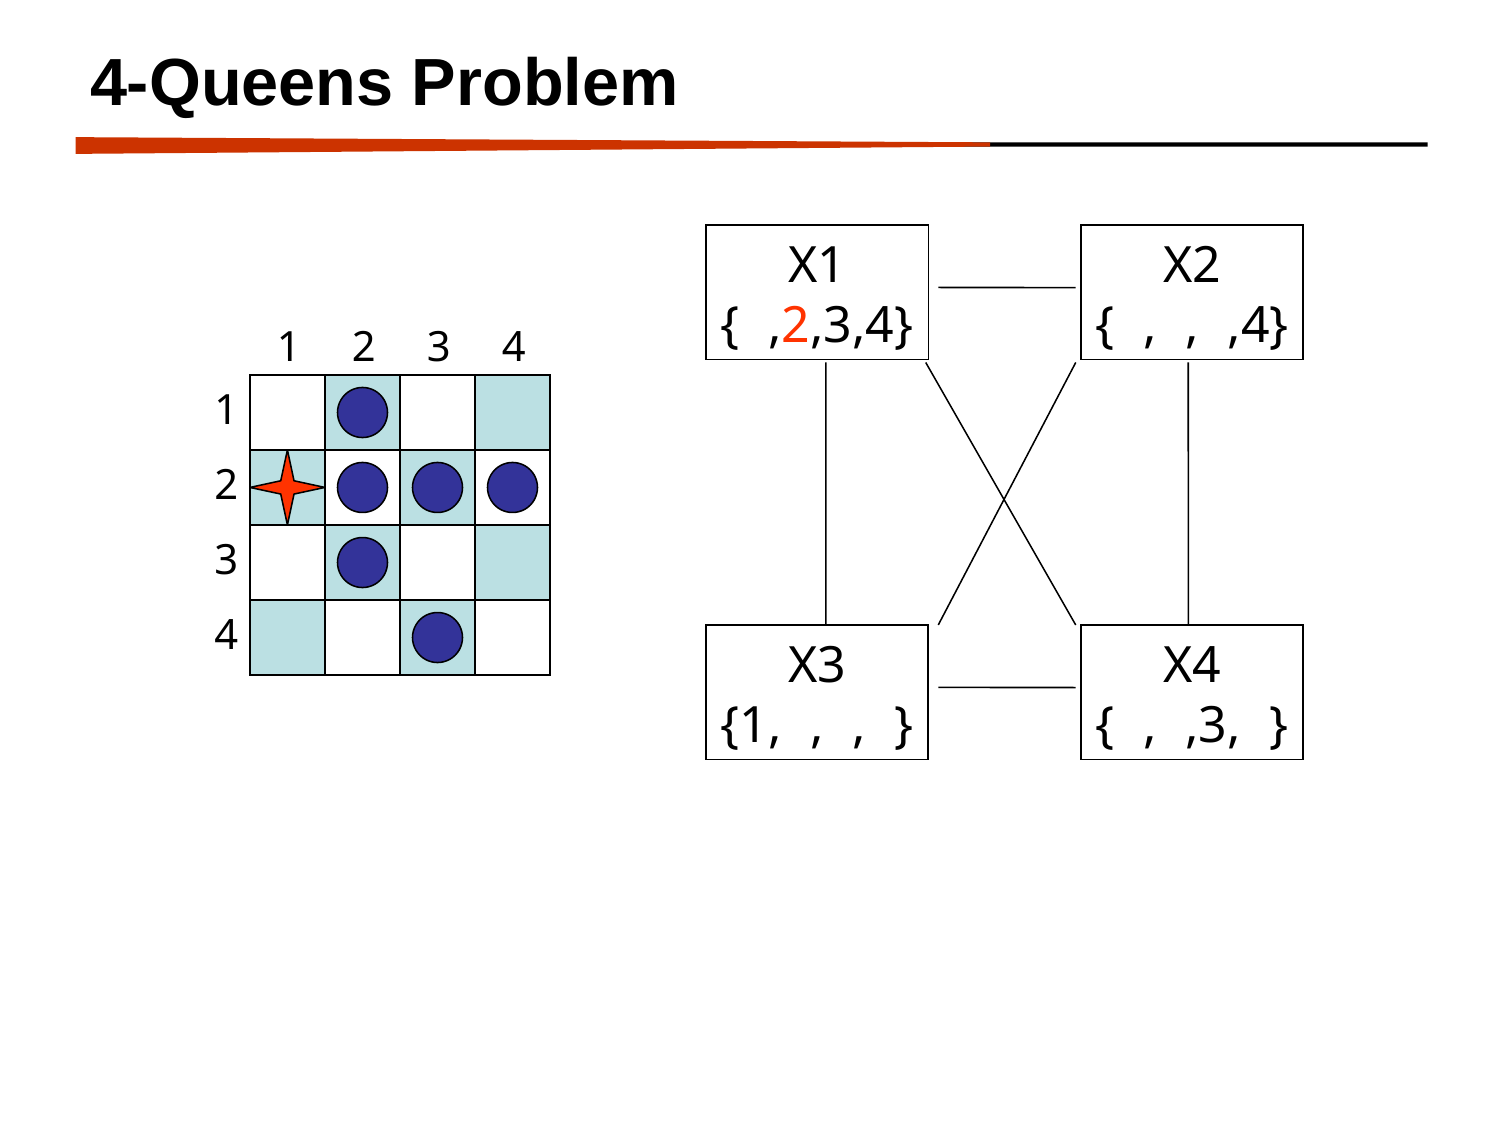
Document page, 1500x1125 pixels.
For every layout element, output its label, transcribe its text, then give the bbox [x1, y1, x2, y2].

title 4-Queens Problem [74, 24, 1426, 133]
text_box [699, 224, 1310, 762]
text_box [199, 312, 551, 676]
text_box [337, 387, 538, 663]
